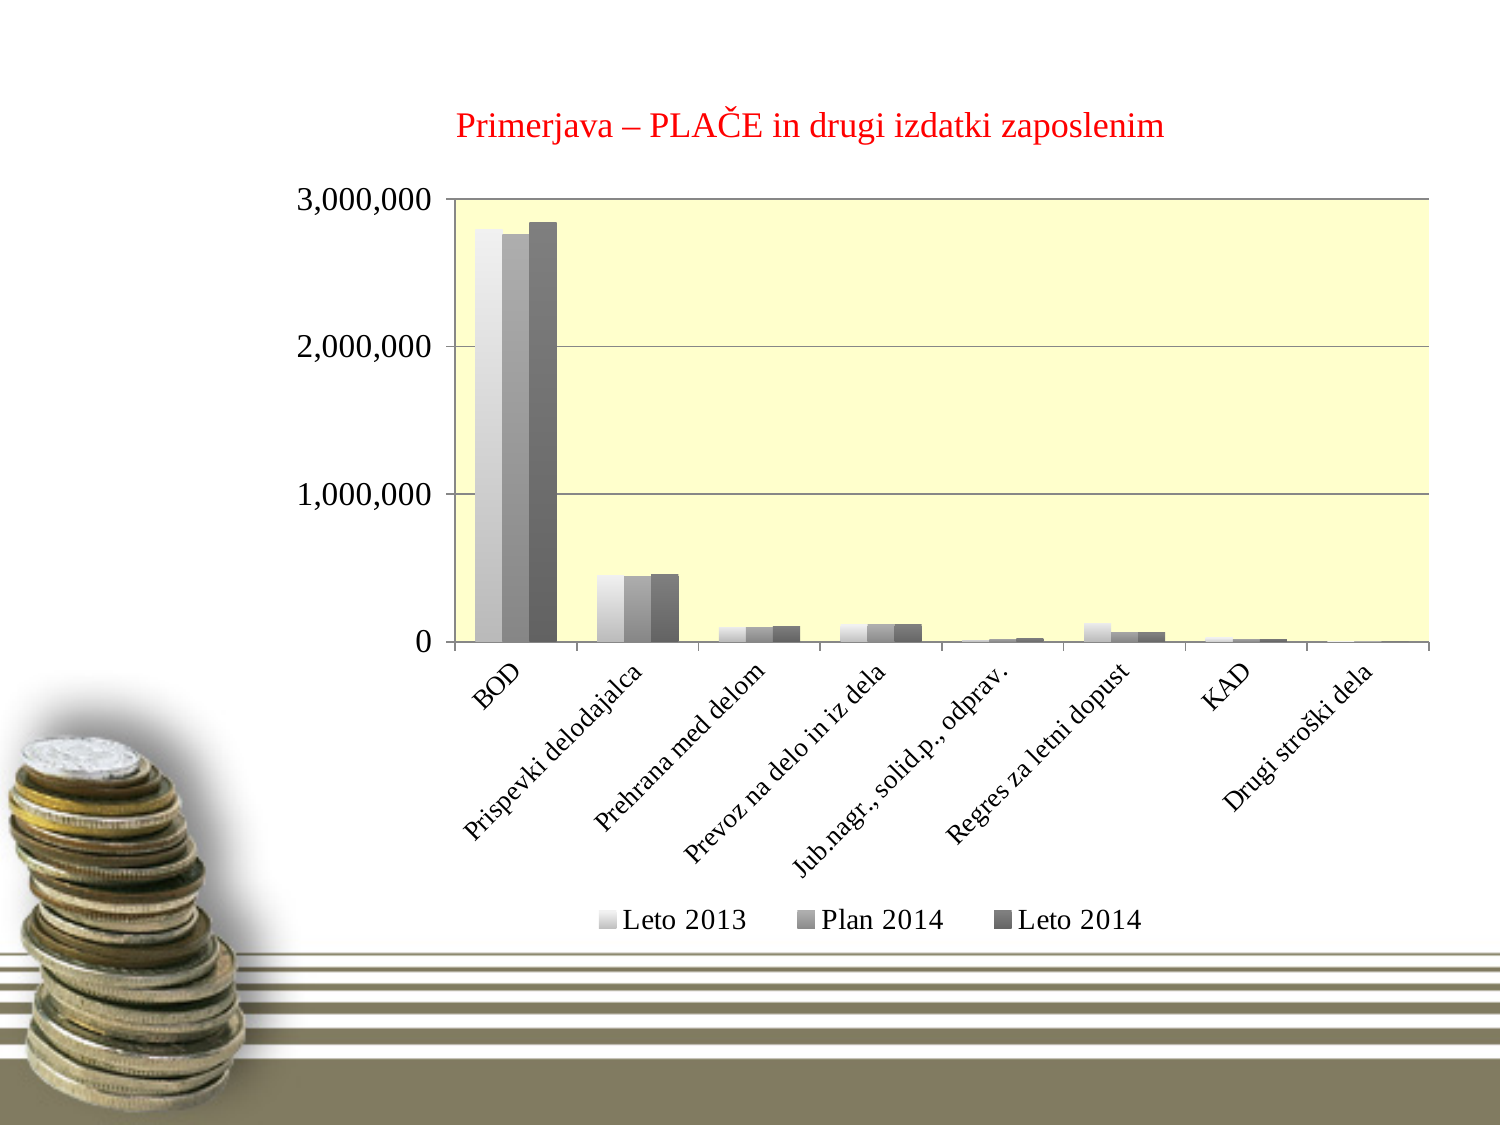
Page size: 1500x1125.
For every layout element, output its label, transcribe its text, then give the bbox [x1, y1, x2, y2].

picture [0, 0, 1500, 1125]
chart [187, 175, 1430, 950]
title Primerjava – PLAČE in drugi izdatki zaposlenim [234, 93, 1388, 174]
